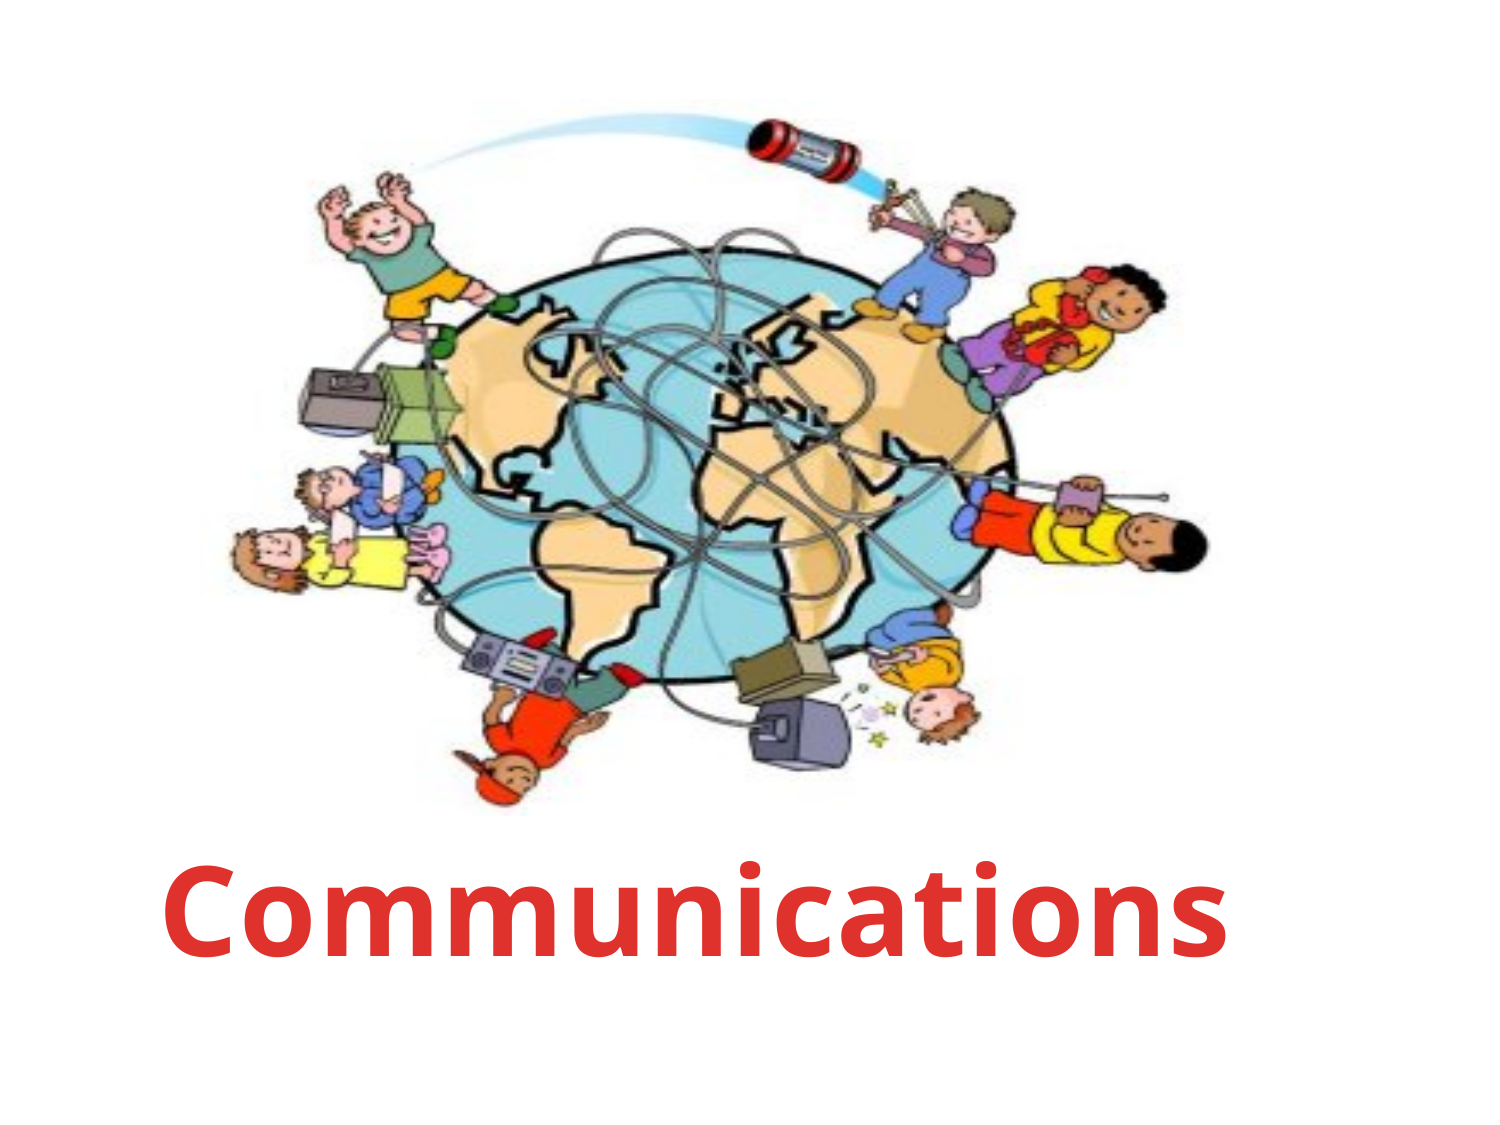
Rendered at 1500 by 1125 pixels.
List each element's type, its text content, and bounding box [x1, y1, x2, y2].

title Communications [37, 812, 1388, 1000]
picture [199, 99, 1226, 816]
